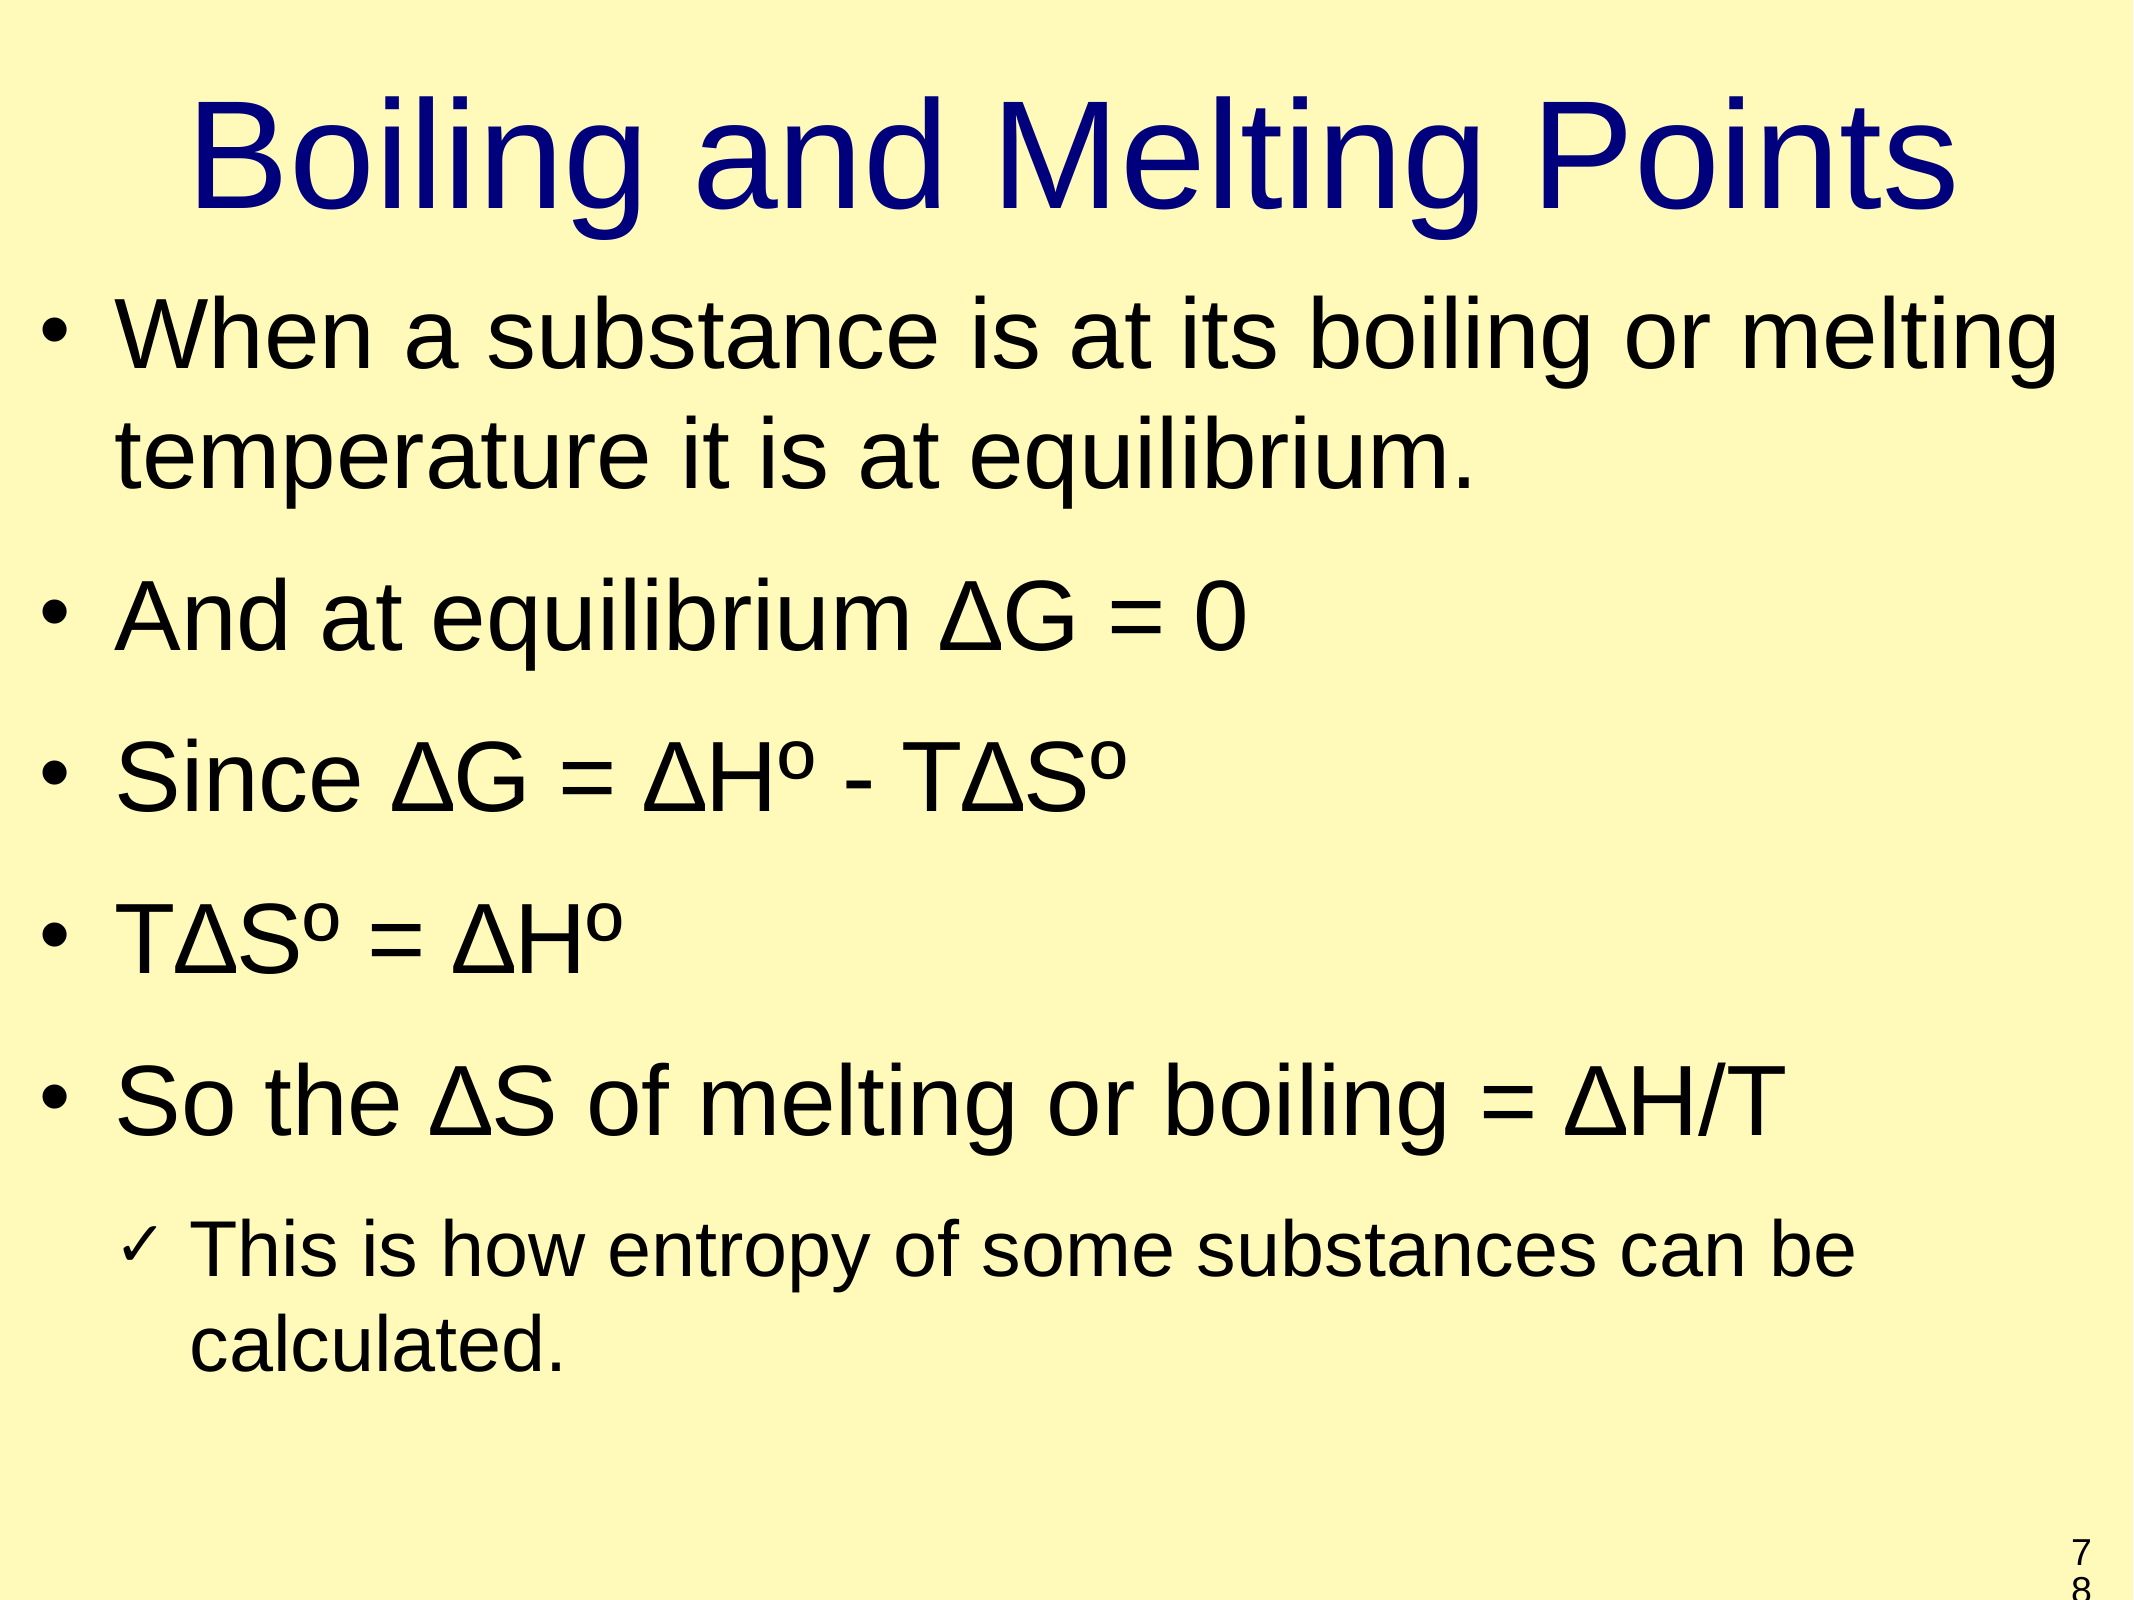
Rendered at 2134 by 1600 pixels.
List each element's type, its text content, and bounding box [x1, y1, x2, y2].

title Boiling and Melting Points [32, 41, 2116, 253]
list When a substance is at its boiling or melting temperature it is at equilibrium. And at equilibrium ∆G = 0 Since ∆G = ∆Hº - T∆Sº T∆Sº = ∆Hº So the ∆S of melting or boiling = ∆H/T This is how entropy of some substances can be calculated. [39, 268, 2116, 1578]
